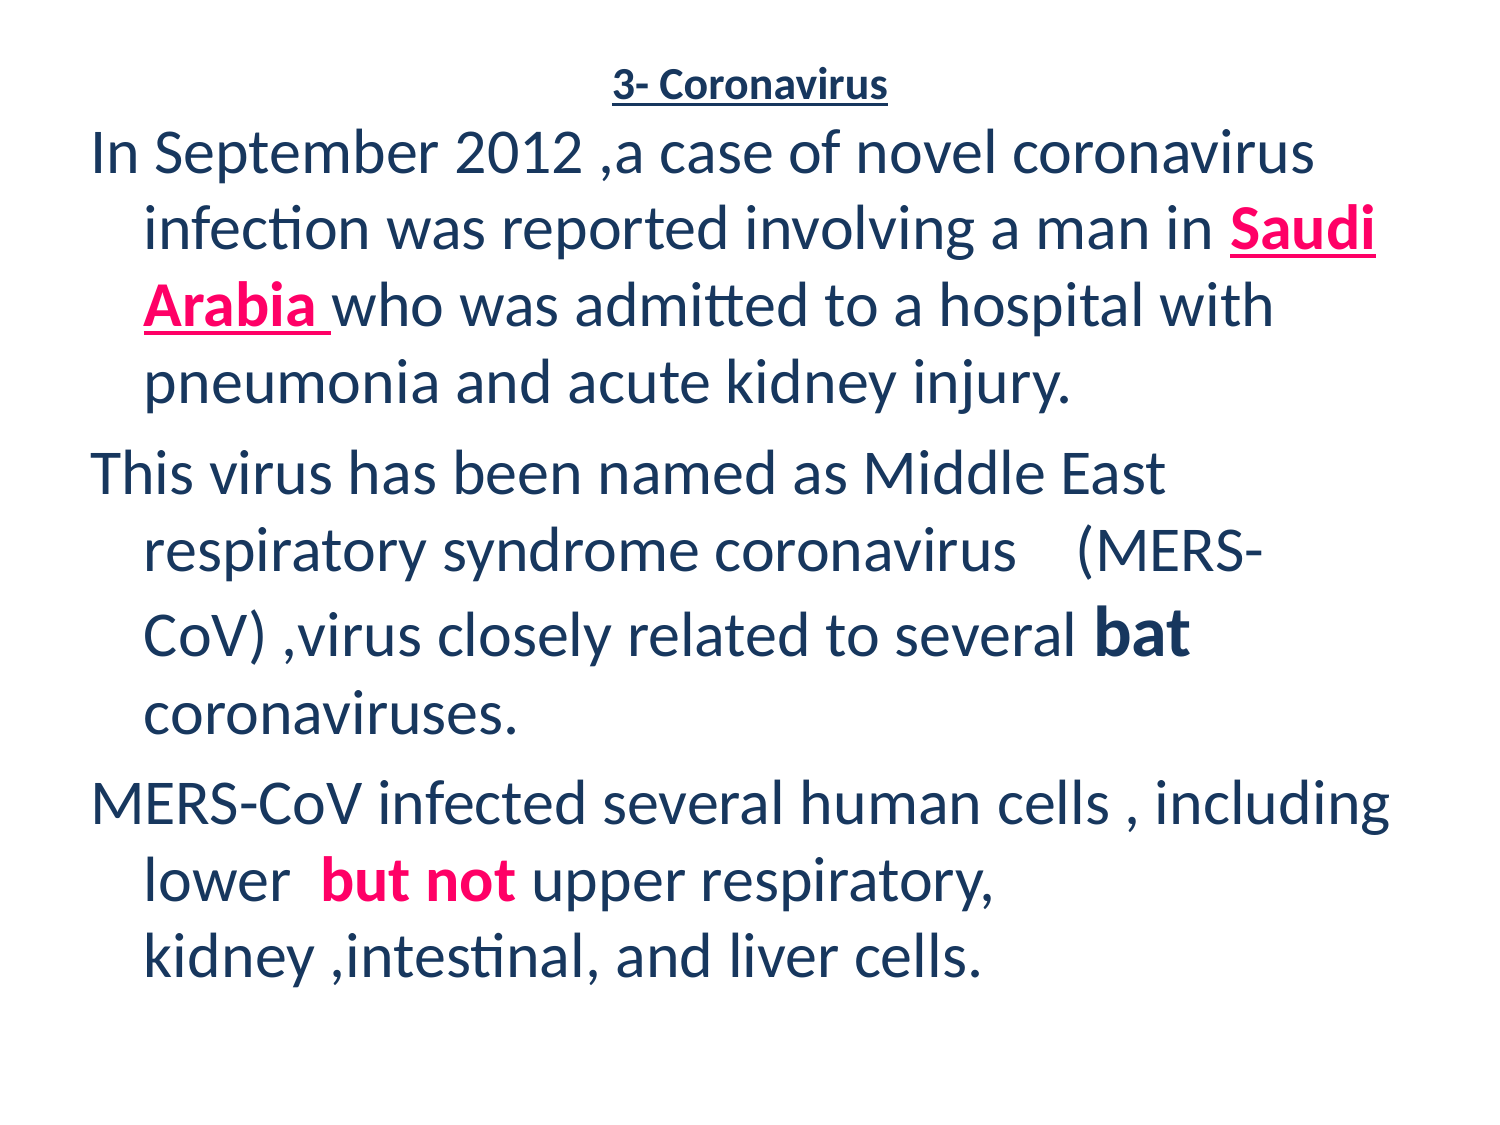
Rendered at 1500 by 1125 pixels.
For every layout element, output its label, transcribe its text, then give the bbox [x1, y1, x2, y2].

title 3- Coronavirus [75, 45, 1425, 101]
list In September 2012 ,a case of novel coronavirus infection was reported involving a man in Saudi Arabia who was admitted to a hospital with pneumonia and acute kidney injury. This virus has been named as Middle East respiratory syndrome coronavirus (MERS-CoV) ,virus closely related to several bat coronaviruses. MERS-CoV infected several human cells , including lower but not upper respiratory, kidney ,intestinal, and liver cells. [75, 101, 1425, 1005]
